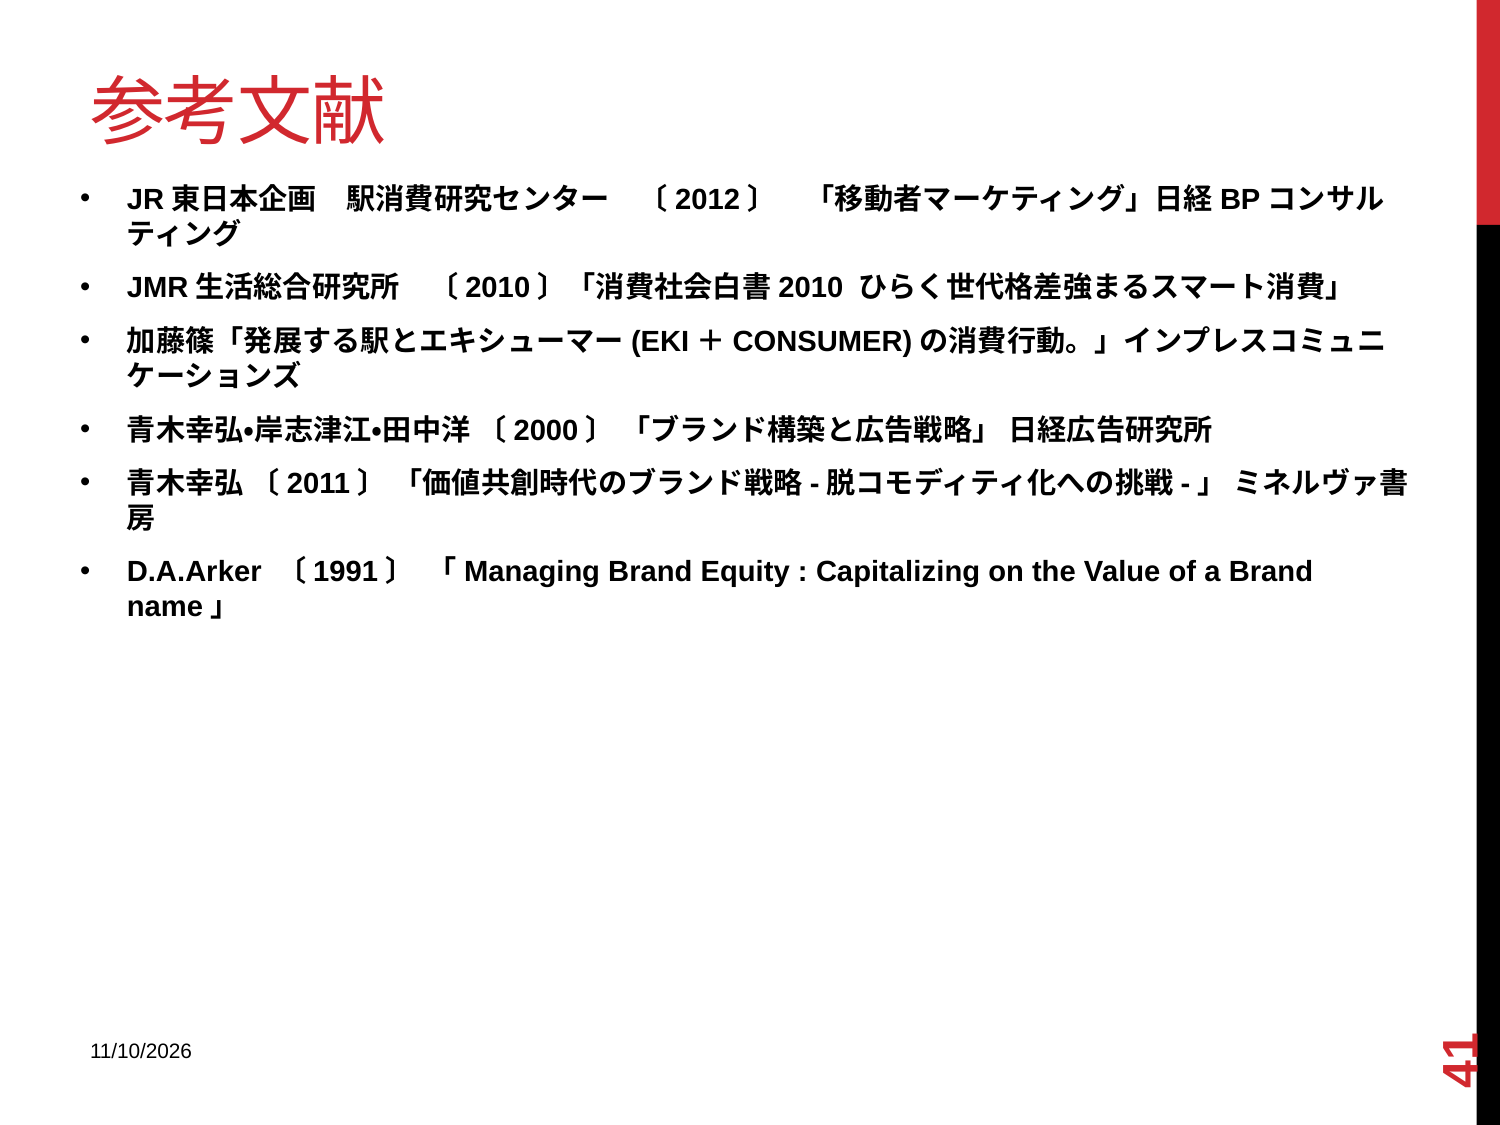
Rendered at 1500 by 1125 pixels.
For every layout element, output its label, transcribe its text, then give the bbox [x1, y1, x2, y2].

list JR東日本企画 駅消費研究センター 〔2012〕 「移動者マーケティング」日経BPコンサルティング JMR生活総合研究所 〔2010〕「消費社会白書2010 ひらく世代格差強まるスマート消費」 加藤篠「発展する駅とエキシューマー(EKI＋CONSUMER)の消費行動。」インプレスコミュニケーションズ 青木幸弘・岸志津江・田中洋 〔2000〕 「ブランド構築と広告戦略」 日経広告研究所 青木幸弘 〔2011〕 「価値共創時代のブランド戦略-脱コモディティ化への挑戦-」 ミネルヴァ書房 D.A.Arker 〔1991〕 「Managing Brand Equity : Capitalizing on the Value of a Brand name」 [64, 172, 1447, 1005]
title 参考文献 [75, 25, 1025, 161]
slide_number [75, 1012, 638, 1063]
slide_number 41 [1427, 887, 1488, 1104]
